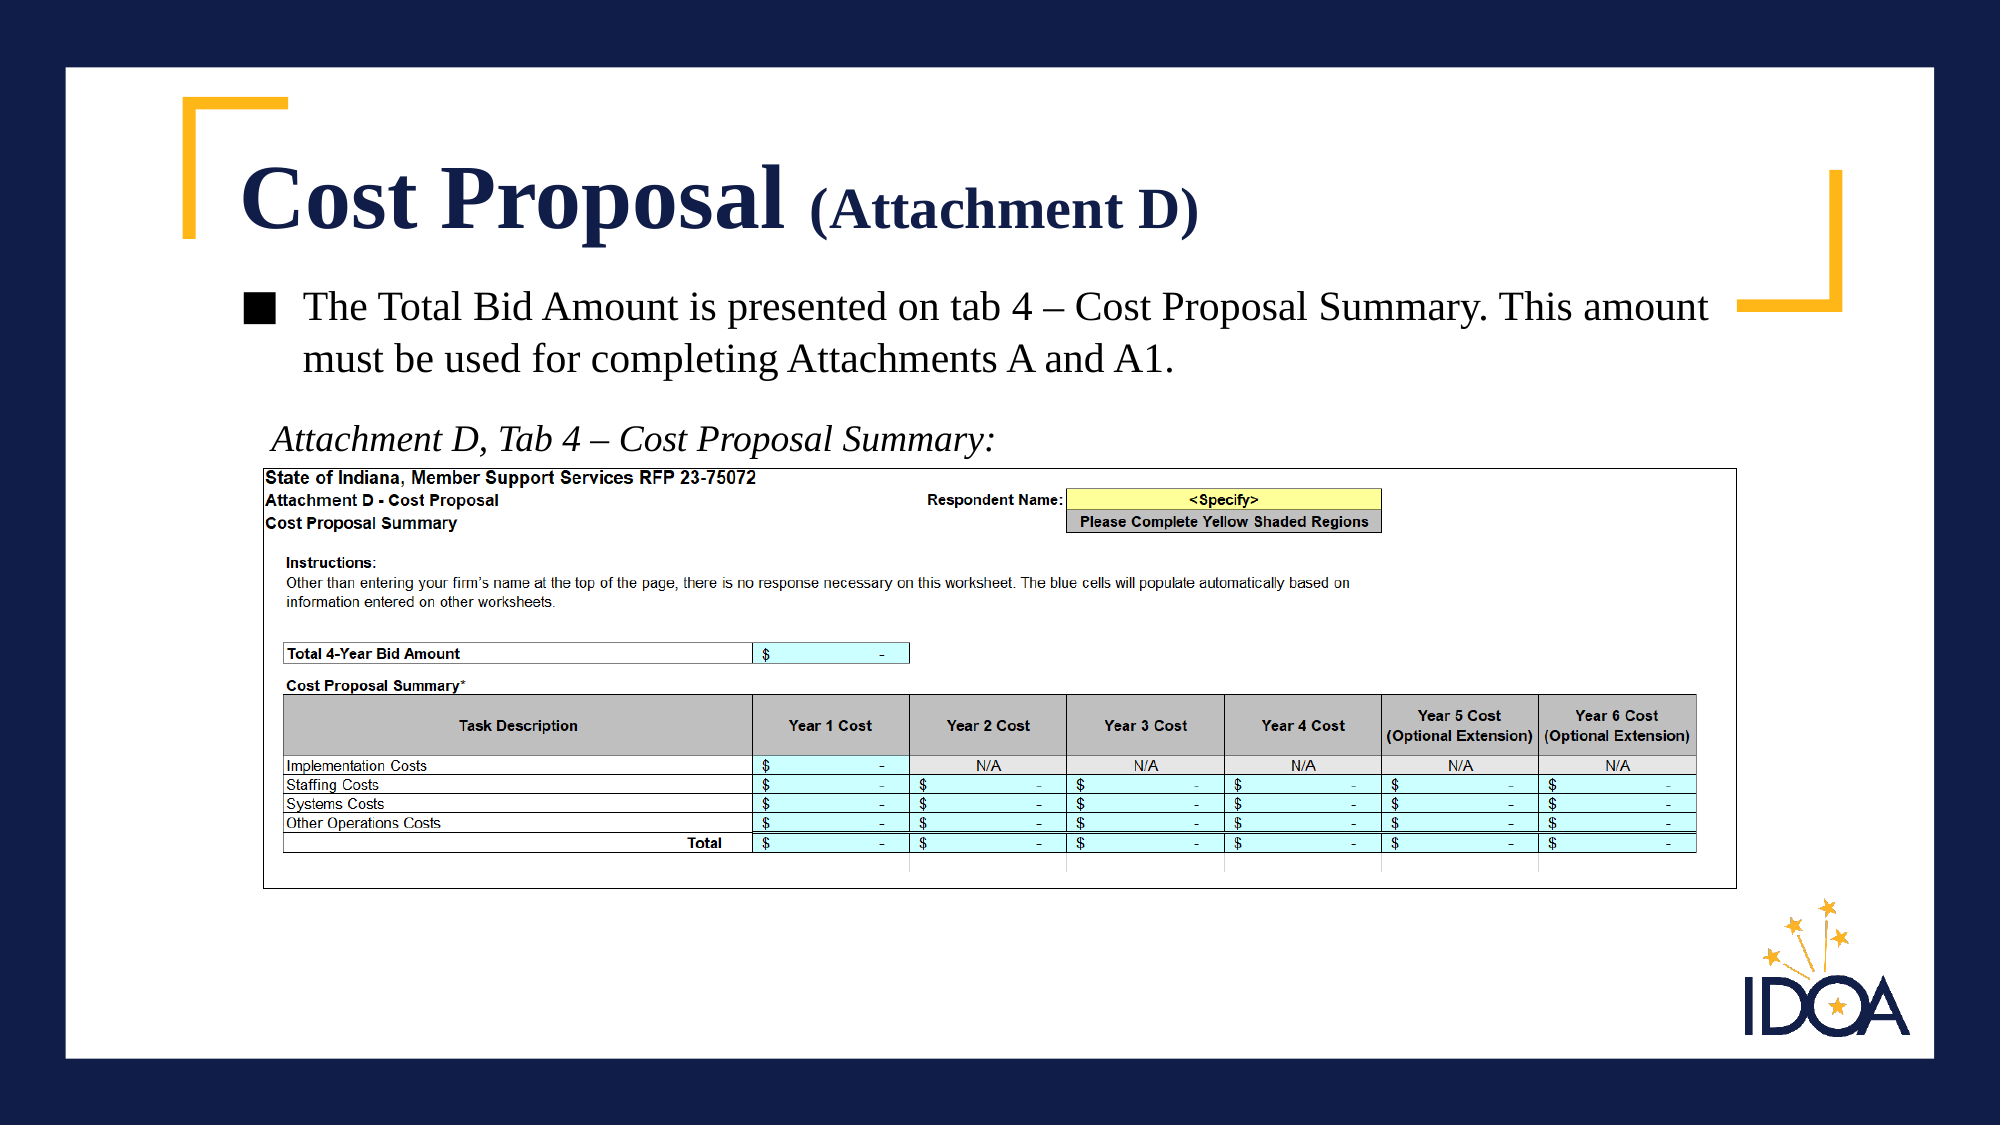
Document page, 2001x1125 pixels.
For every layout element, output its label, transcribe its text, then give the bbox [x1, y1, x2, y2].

picture [263, 468, 1737, 889]
text_box Attachment D, Tab 4 – Cost Proposal Summary: [256, 405, 1257, 467]
list The Total Bid Amount is presented on tab 4 – Cost Proposal Summary. This amount must be used for completing Attachments A and A1. [225, 269, 1800, 983]
title Cost Proposal (Attachment D) [225, 142, 1800, 269]
picture [1702, 857, 1959, 1114]
